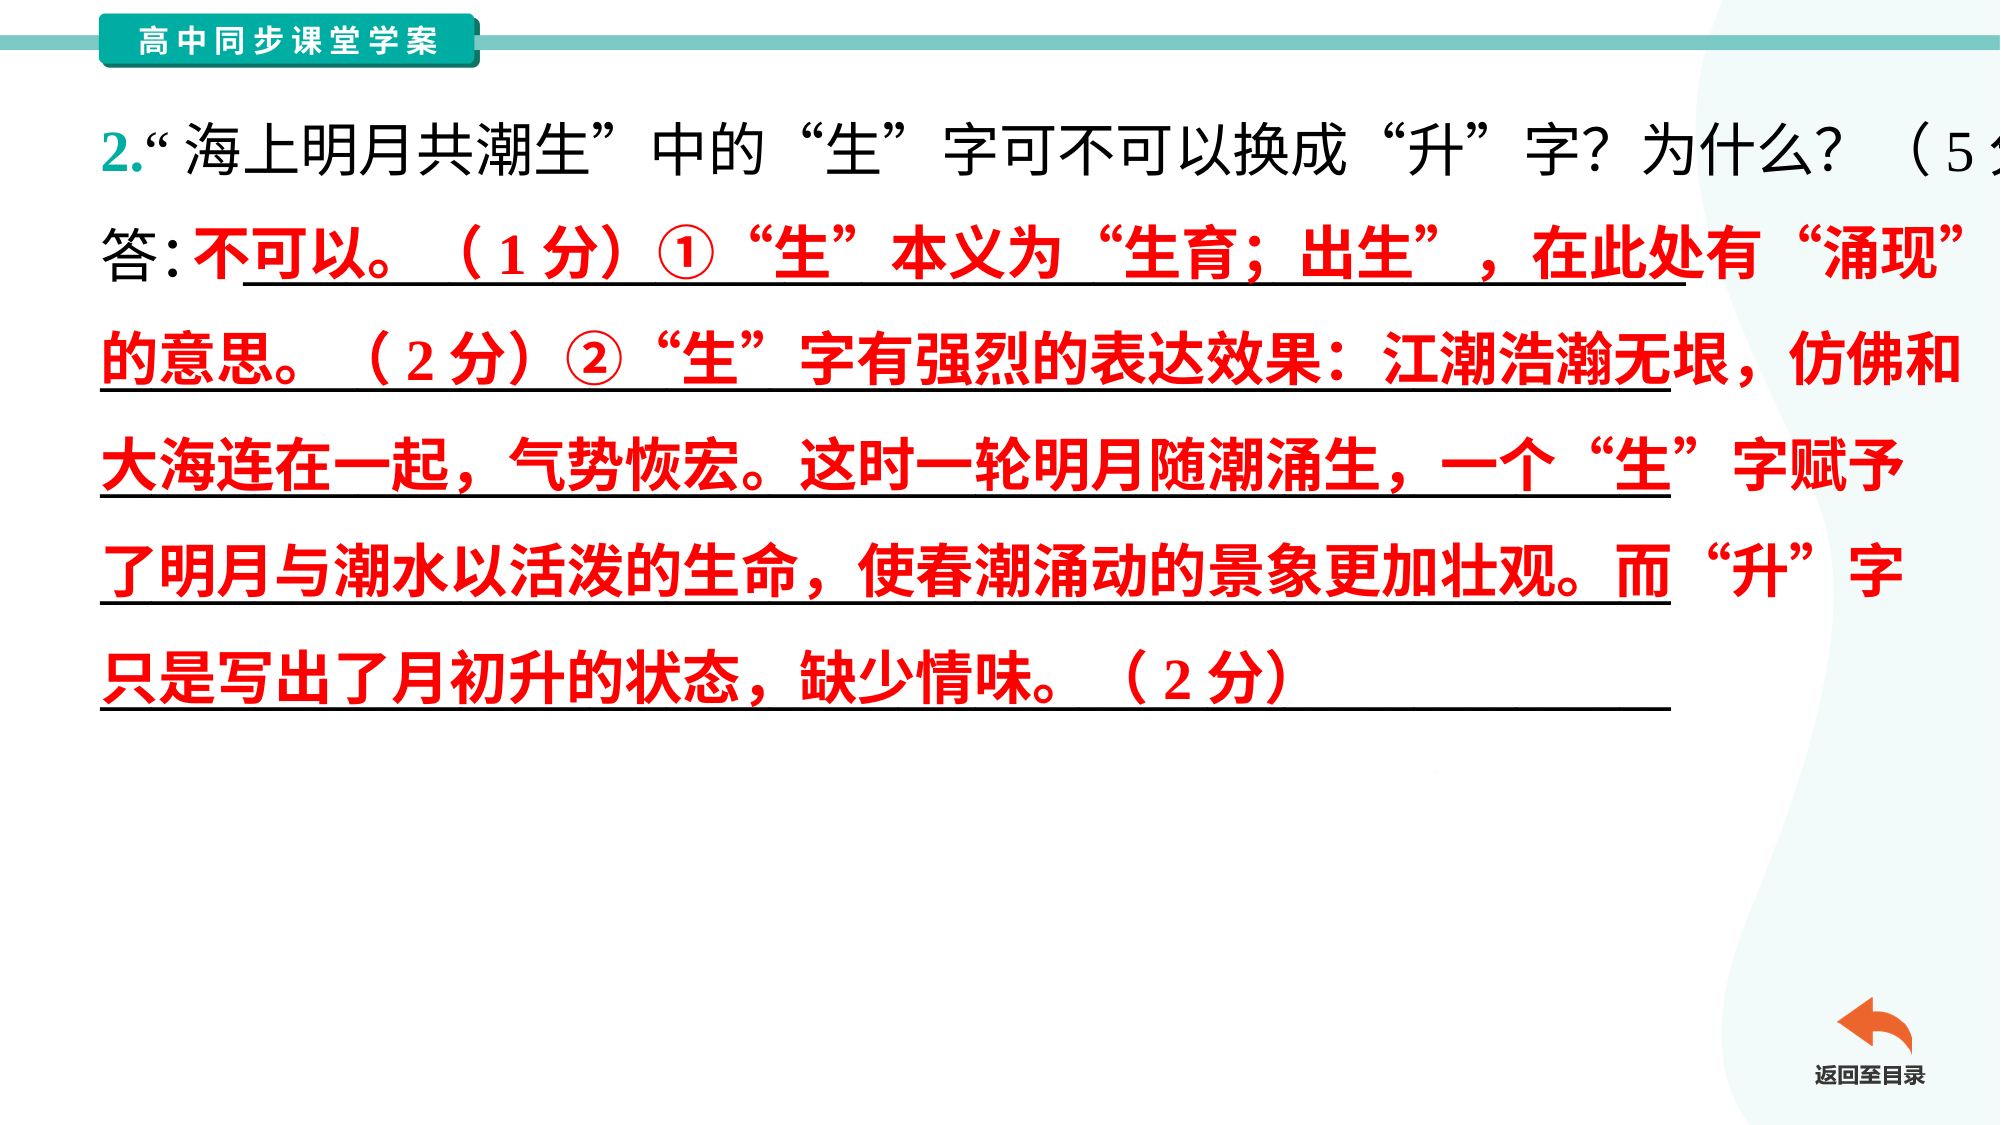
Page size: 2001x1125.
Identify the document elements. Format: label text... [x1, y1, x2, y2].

text_box 2.“海上明月共潮生”中的“生”字可不可以换成“升”字？为什么？（5分） 答： ________________________________________________________ _____________________________________________________________ _____________________________________________________________ _____________________________________________________________ _____________________________________________________________ [100, 76, 1899, 179]
text_box 2.“海上明月共潮生”中的“生”字可不可以换成“升”字？为什么？（5分） 答： ________________________________________________________ _____________________________________________________________ _____________________________________________________________ _____________________________________________________________ _____________________________________________________________ [100, 711, 1899, 715]
picture [0, 0, 2000, 1125]
text_box 不可以。（1分）①“生”本义为“生育；出生”，在此处有“涌现” 的意思。（2分）②“生”字有强烈的表达效果：江潮浩瀚无垠，仿佛和 大海连在一起，气势恢宏。这时一轮明月随潮涌生，一个“生”字赋予 了明月与潮水以活泼的生命，使春潮涌动的景象更加壮观。而“升”字 只是写出了月初升的状态，缺少情味。（2分） [100, 179, 1899, 711]
